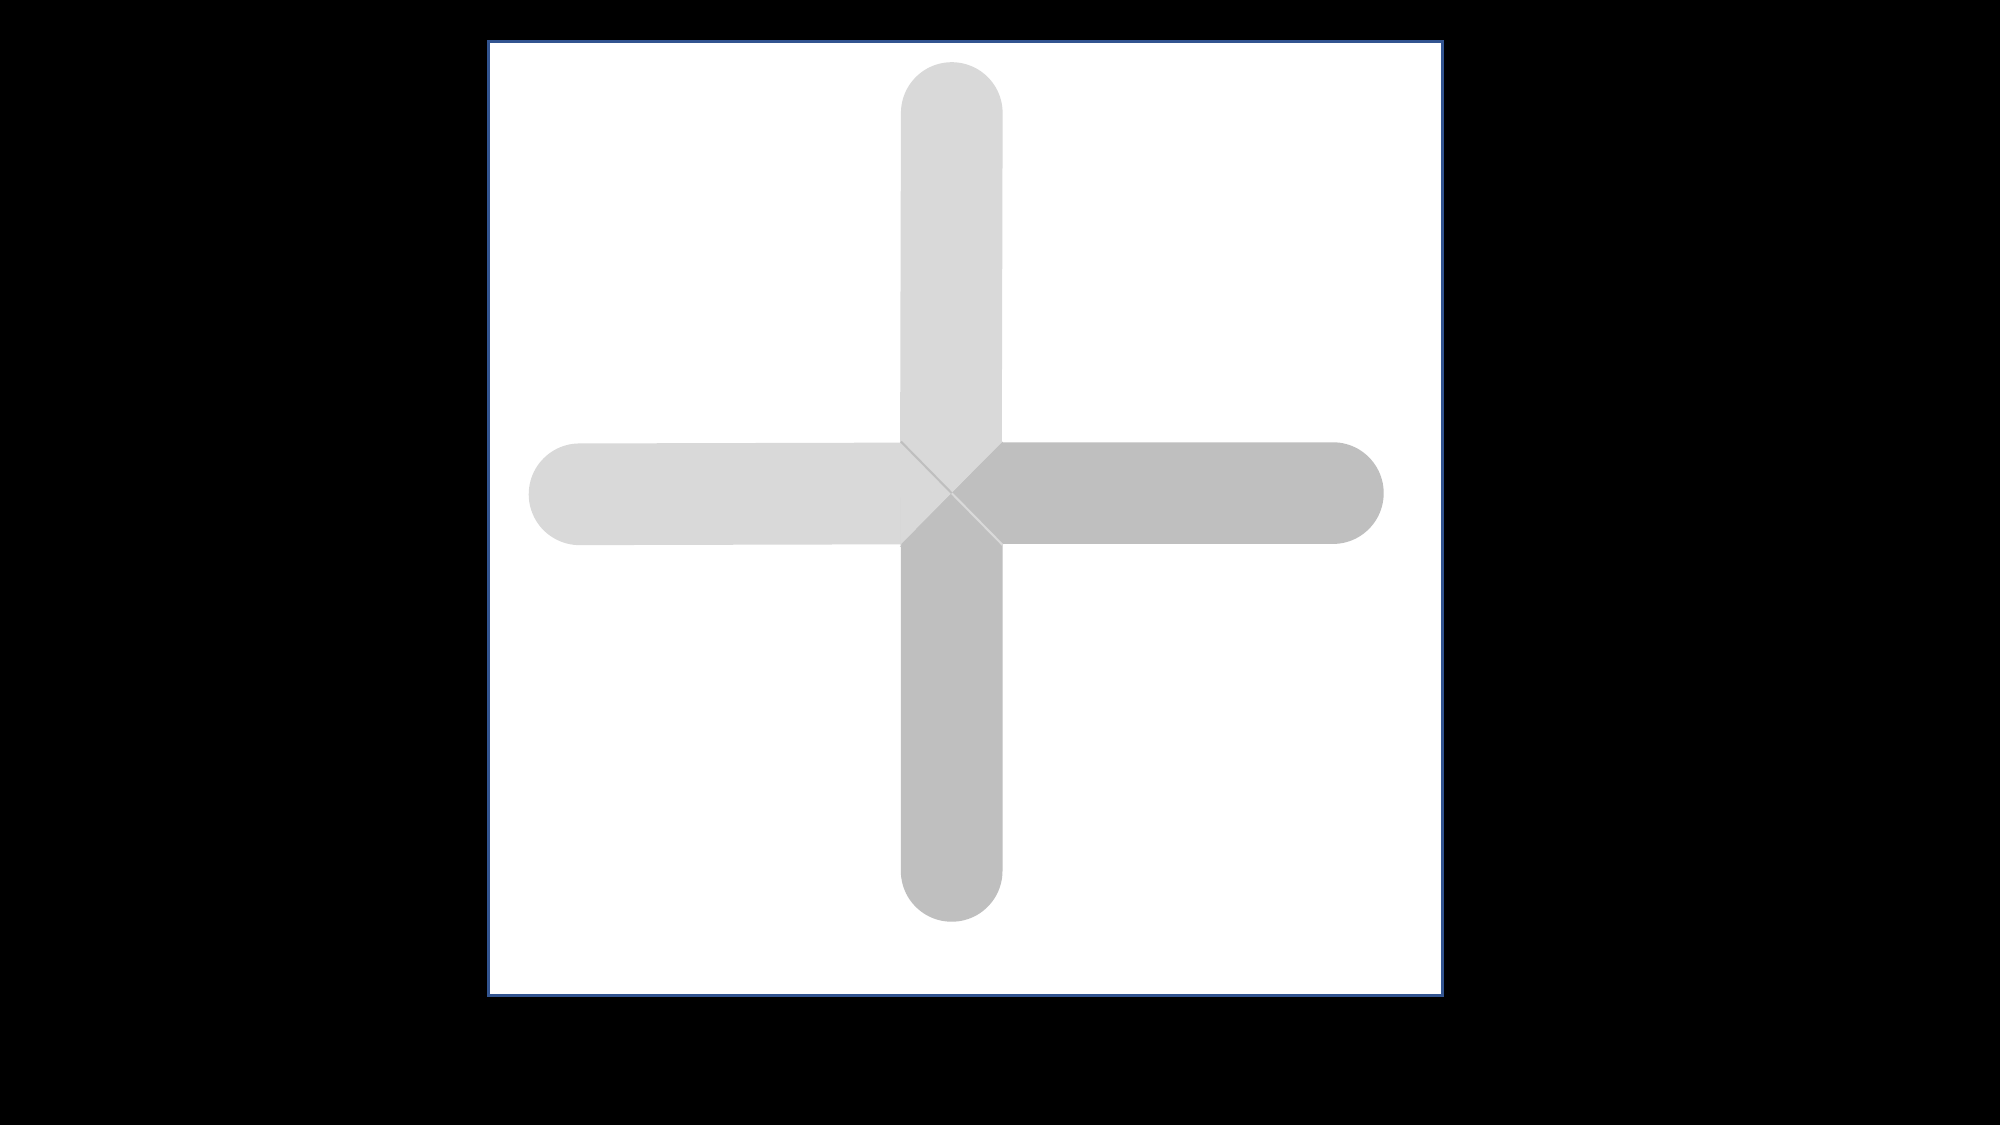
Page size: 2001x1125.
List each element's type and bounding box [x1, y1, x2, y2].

text_box [900, 441, 952, 494]
text_box [861, 156, 1233, 639]
text_box [675, 349, 1043, 829]
text_box [951, 493, 1003, 545]
text_box [487, 41, 1443, 997]
